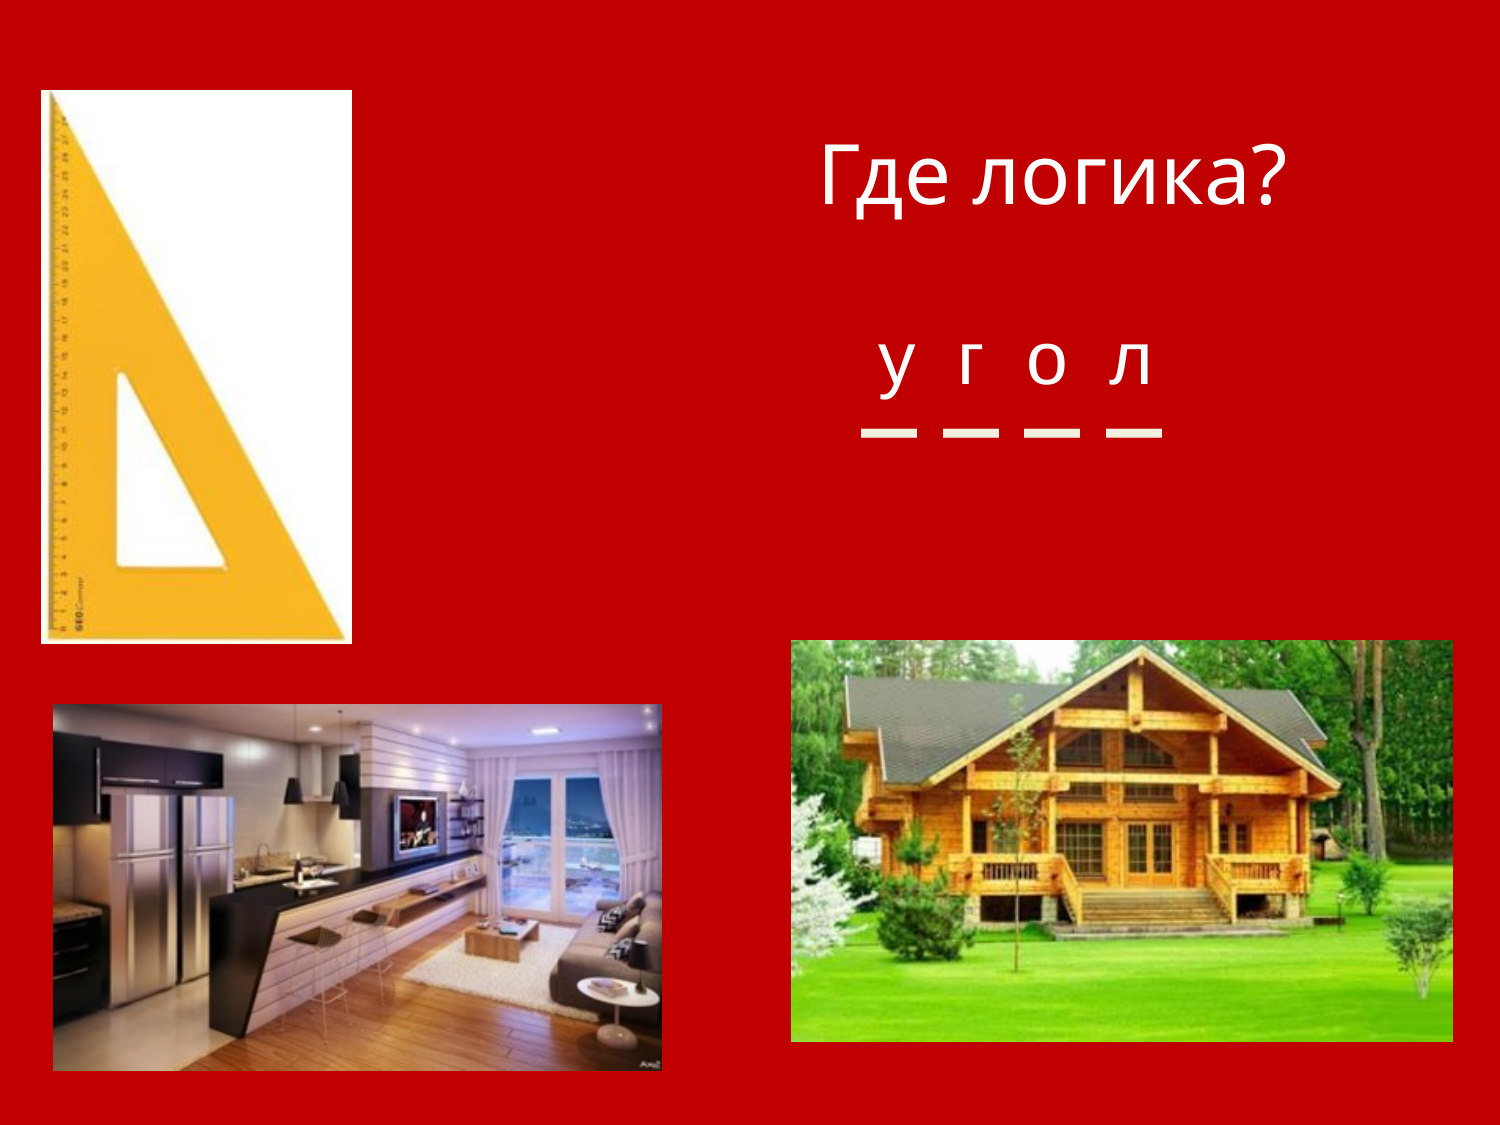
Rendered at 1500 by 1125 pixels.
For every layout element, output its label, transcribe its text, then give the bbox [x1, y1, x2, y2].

picture [790, 640, 1453, 1043]
picture [40, 90, 352, 644]
text_box у г о л [797, 302, 1235, 408]
text_box Где логика? [802, 113, 1303, 229]
title [75, 45, 1425, 233]
picture [52, 703, 662, 1071]
text_box _ _ _ _ [655, 302, 1394, 453]
